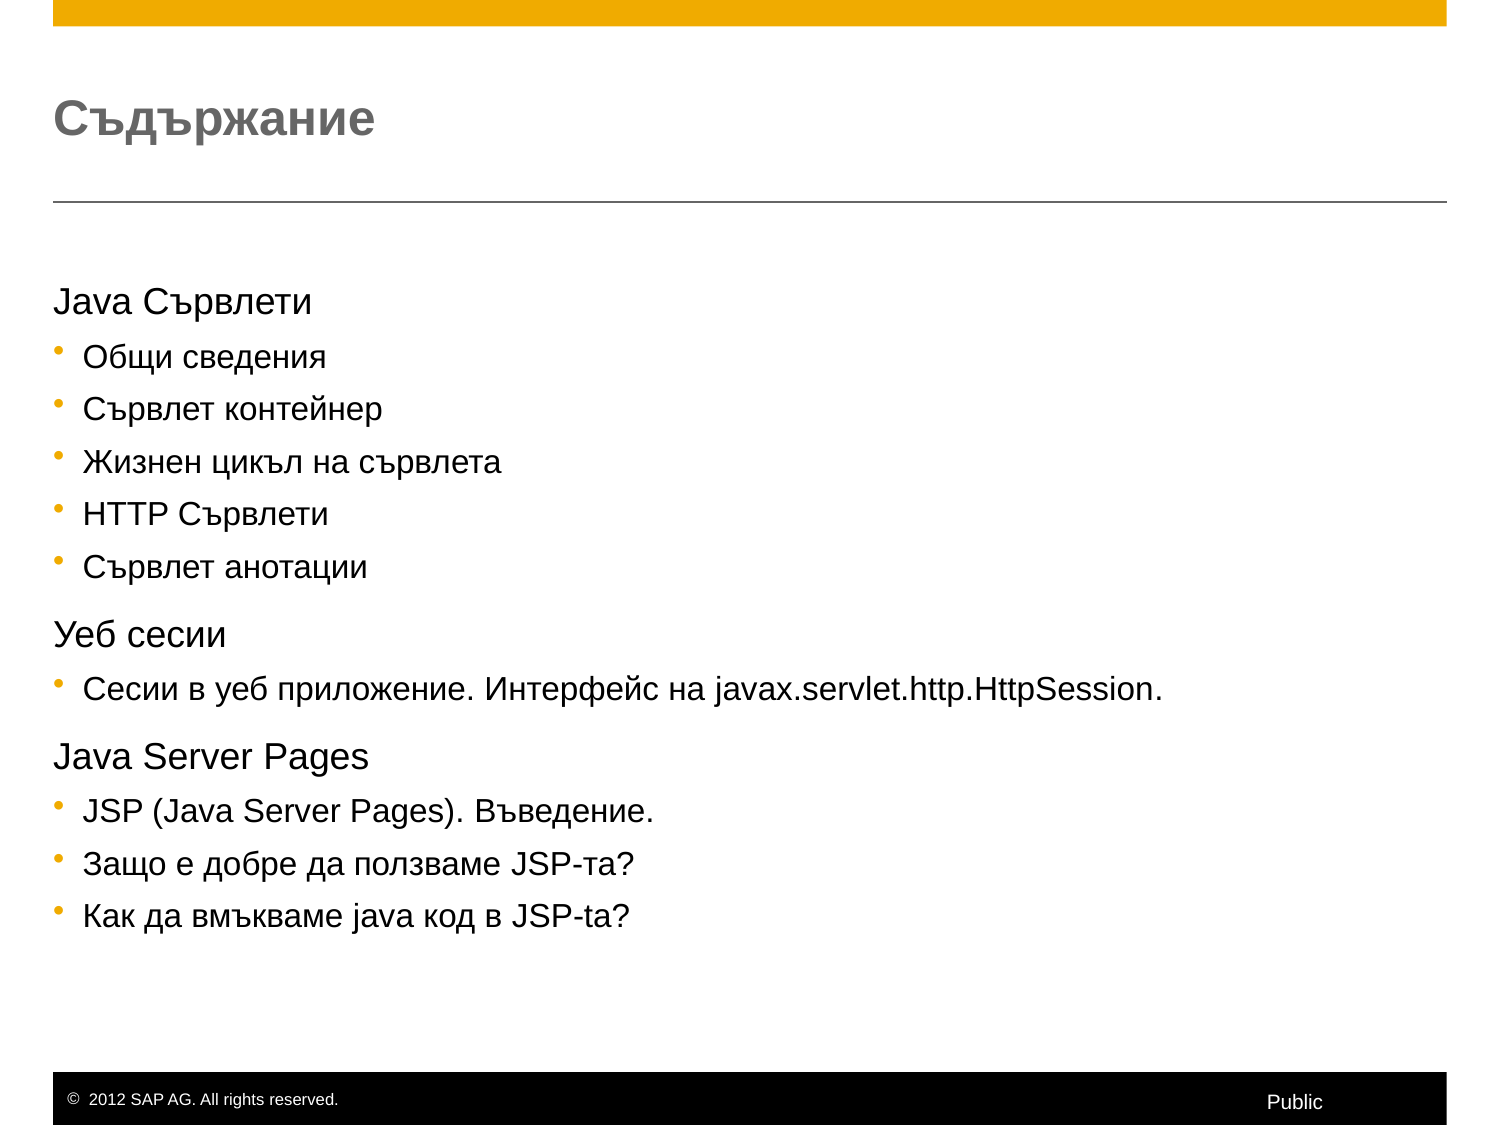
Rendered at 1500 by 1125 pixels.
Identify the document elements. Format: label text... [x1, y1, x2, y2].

list Java Сървлети Общи сведения Сървлет контейнер Жизнен цикъл на сървлета HTTP Сървлети Сървлет анотации Уеб сесии Сесии в уеб приложение. Интерфейс на javax.servlet.http.HttpSession. Java Server Pages JSP (Java Server Pages). Въведение. Защо е добре да ползваме JSP-та? Как да вмъкваме java код в JSP-ta? [53, 277, 1447, 1011]
title Съдържание [53, 53, 1447, 178]
